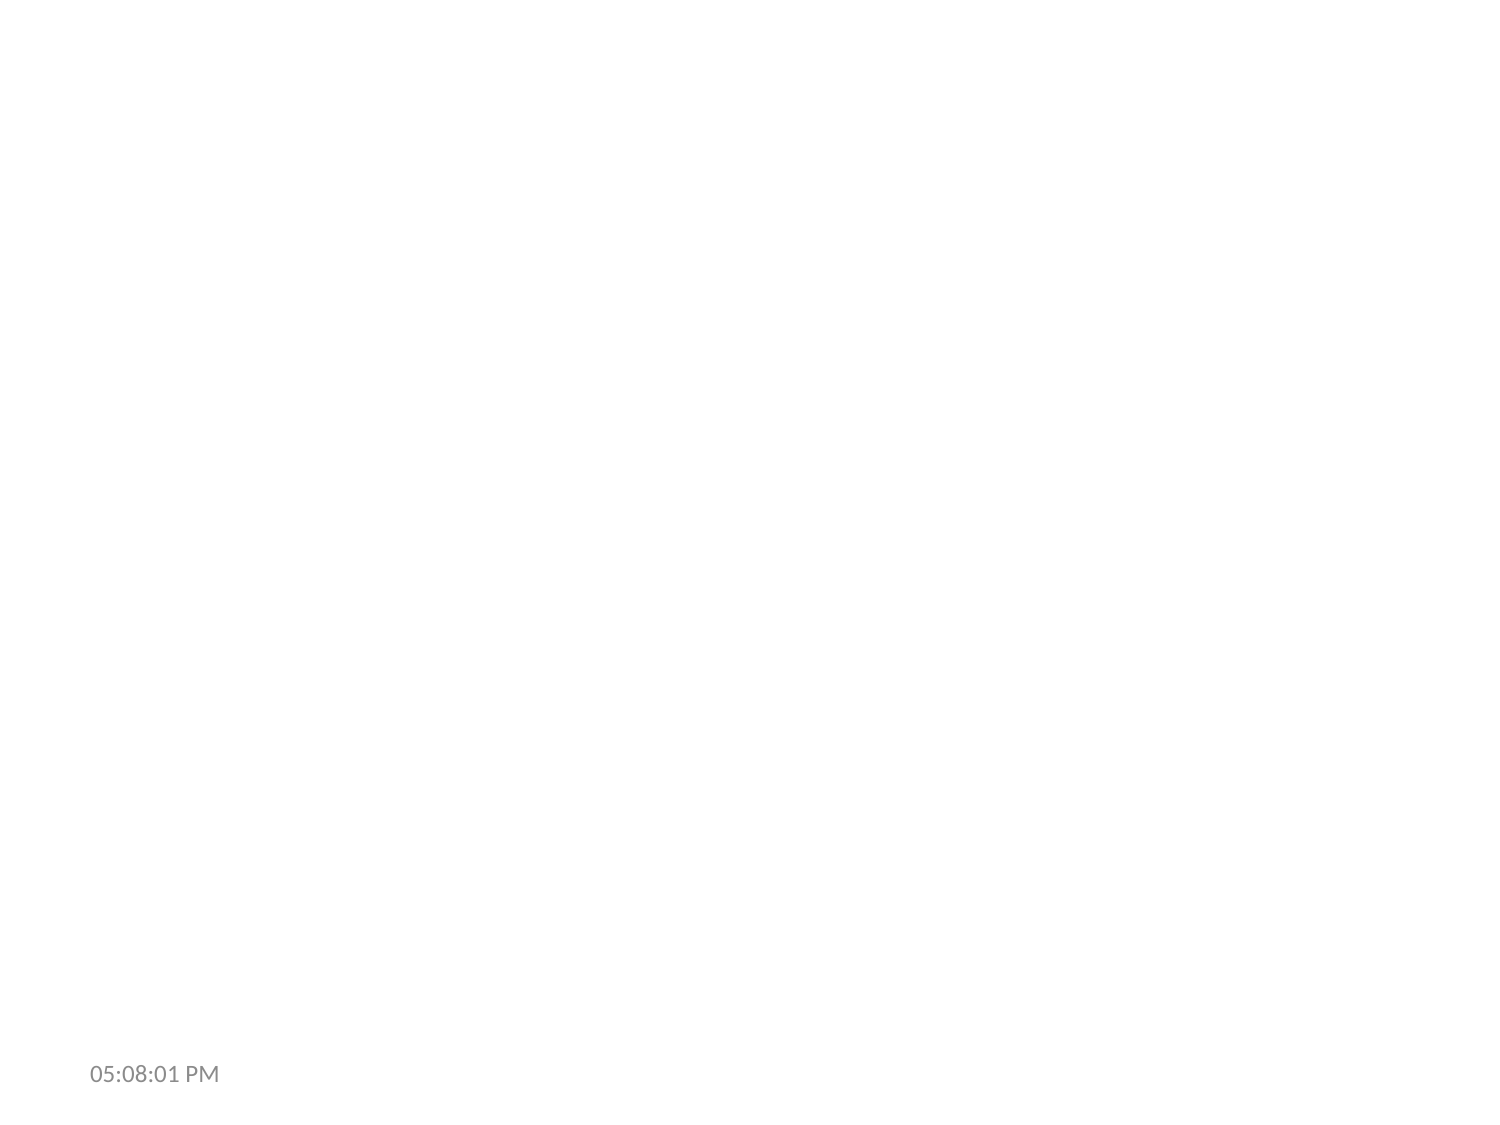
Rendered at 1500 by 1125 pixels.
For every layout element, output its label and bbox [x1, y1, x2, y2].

slide_number [75, 1042, 425, 1103]
